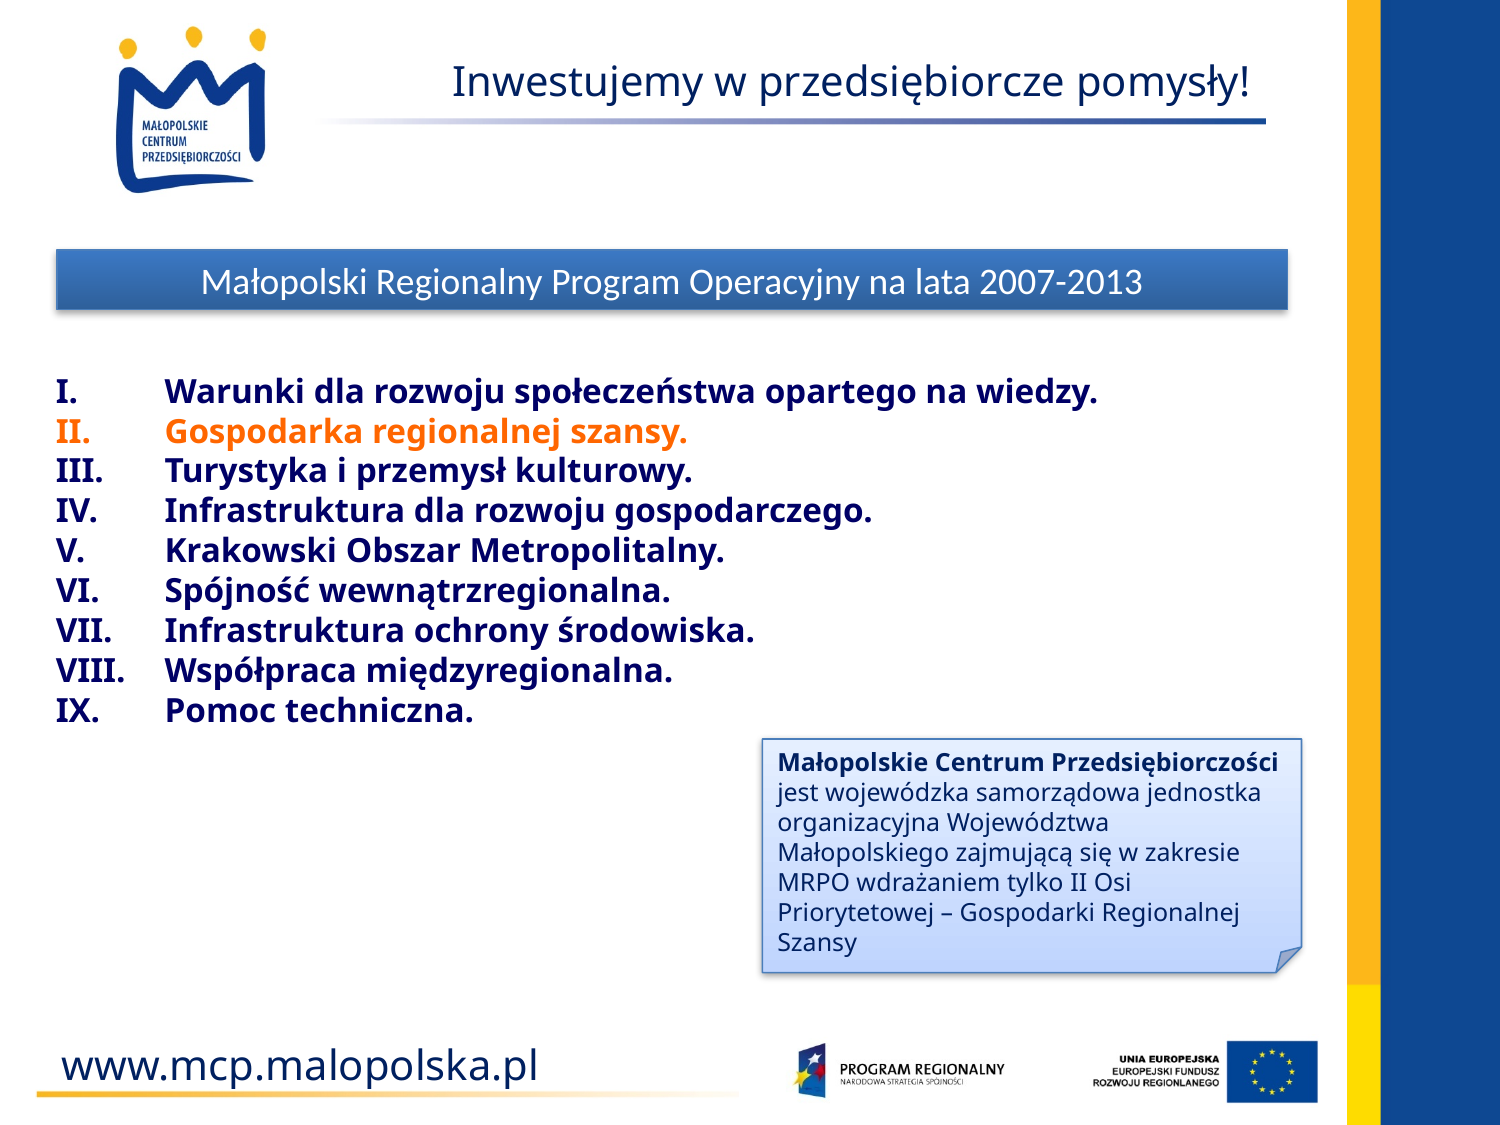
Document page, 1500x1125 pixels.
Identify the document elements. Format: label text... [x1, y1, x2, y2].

picture [1347, 0, 1500, 1125]
picture [1077, 1034, 1325, 1108]
picture [763, 1015, 1032, 1125]
picture [34, 1089, 739, 1099]
text_box www.mcp.malopolska.pl [46, 1031, 758, 1097]
text_box Warunki dla rozwoju społeczeństwa opartego na wiedzy. Gospodarka regionalnej szansy. Turystyka i przemysł kulturowy. Infrastruktura dla rozwoju gospodarczego. Krakowski Obszar Metropolitalny. Spójność wewnątrzregionalna. Infrastruktura ochrony środowiska. Współpraca międzyregionalna. Pomoc techniczna. [41, 362, 1325, 737]
text_box Inwestujemy w przedsiębiorcze pomysły! [304, 46, 1266, 105]
picture [105, 23, 1266, 197]
text_box Małopolskie Centrum Przedsiębiorczości jest wojewódzka samorządowa jednostka organizacyjna Województwa Małopolskiego zajmującą się w zakresie MRPO wdrażaniem tylko II Osi Priorytetowej – Gospodarki Regionalnej Szansy [761, 738, 1303, 974]
text_box Małopolski Regionalny Program Operacyjny na lata 2007-2013 [56, 249, 1288, 310]
